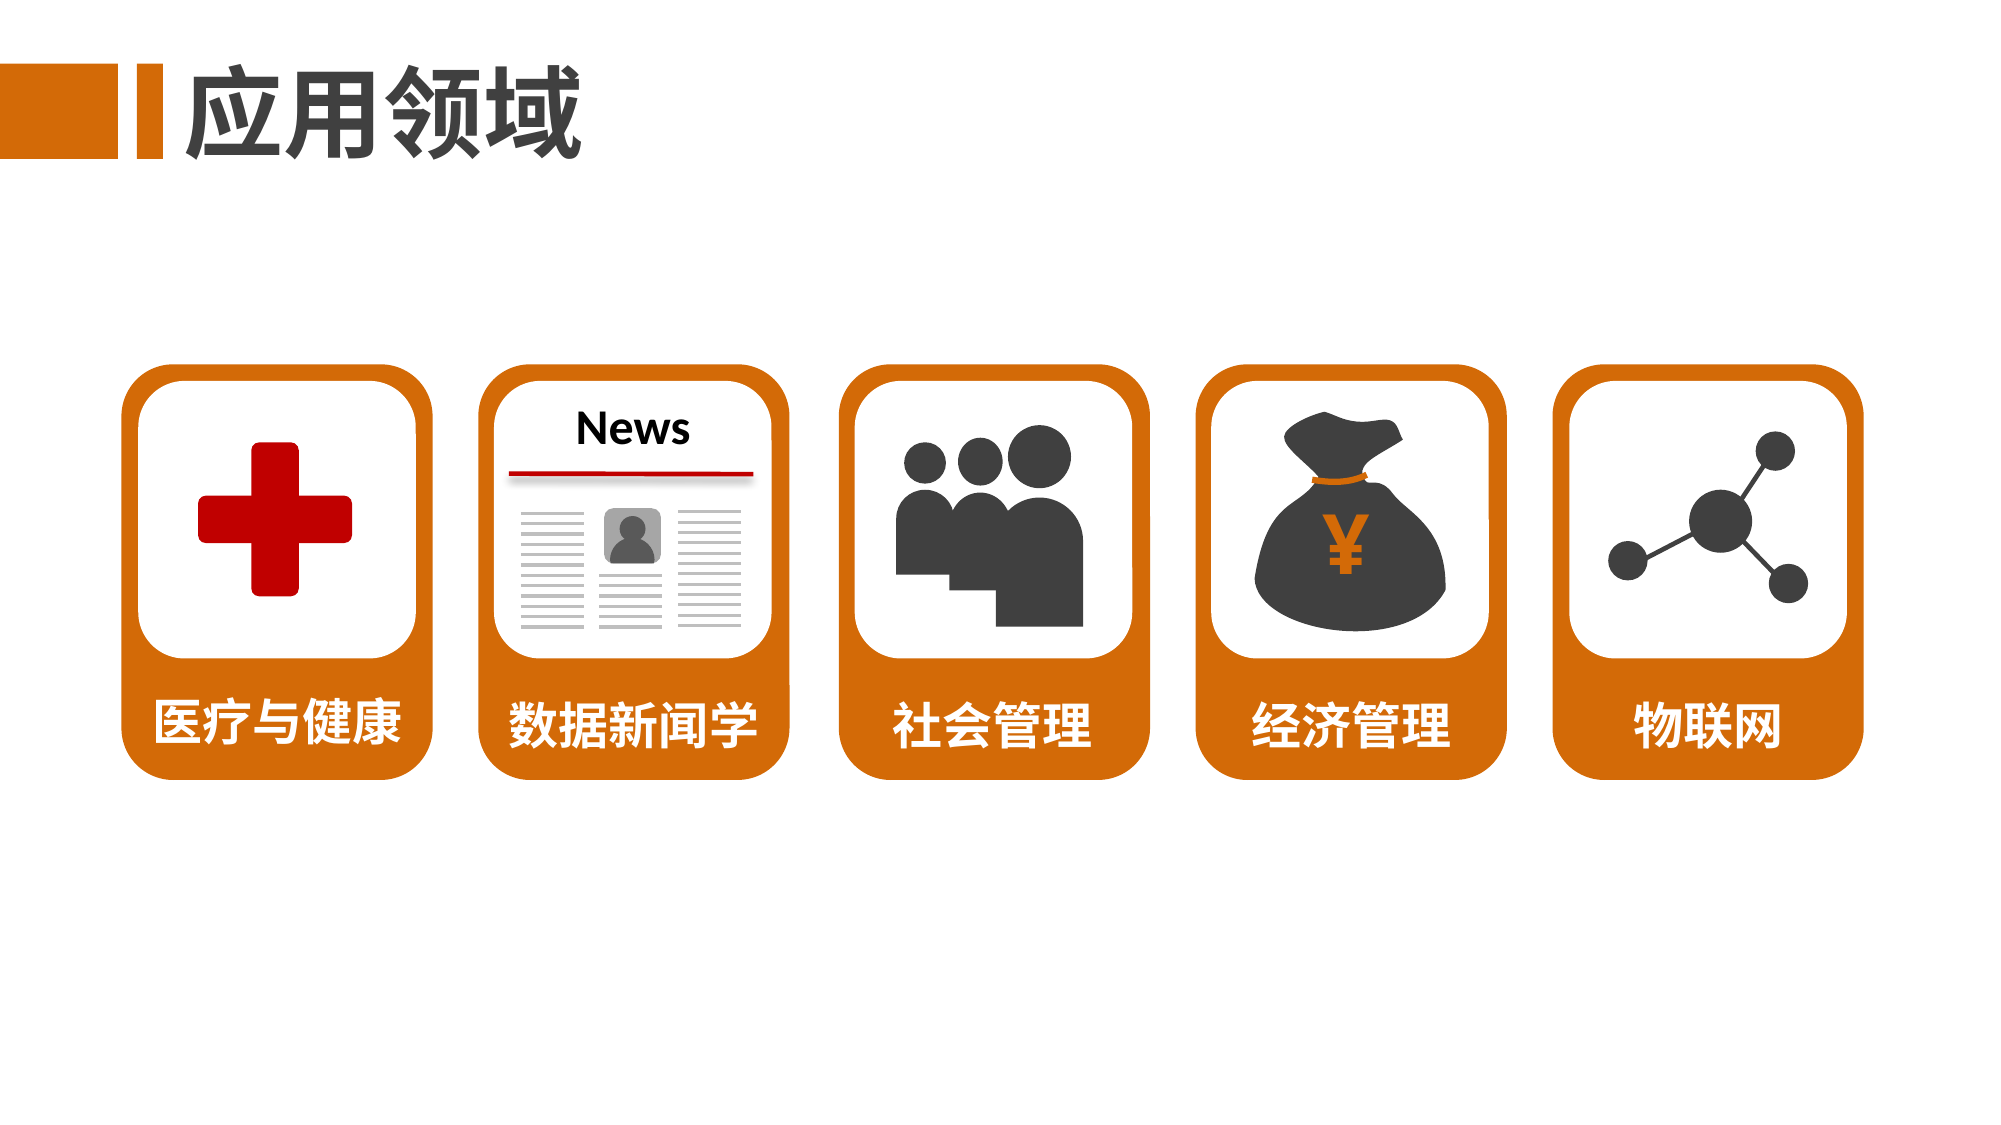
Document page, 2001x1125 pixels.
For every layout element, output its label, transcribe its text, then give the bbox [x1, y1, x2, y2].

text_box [138, 380, 416, 659]
text_box [1206, 762, 1496, 782]
text_box [129, 758, 425, 782]
text_box [837, 363, 1152, 739]
text_box 社会管理 [835, 668, 1150, 762]
text_box 物联网 [1552, 668, 1864, 762]
text_box [477, 363, 791, 737]
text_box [0, 63, 163, 160]
text_box 应用领域 [168, 43, 599, 178]
text_box [1551, 363, 1865, 737]
text_box [1563, 762, 1853, 782]
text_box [493, 380, 772, 659]
text_box [120, 363, 434, 664]
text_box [1211, 380, 1489, 659]
text_box [850, 762, 1139, 782]
text_box 经济管理 [1195, 668, 1507, 762]
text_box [854, 380, 1133, 659]
text_box [489, 762, 779, 782]
text_box 数据新闻学 [478, 668, 790, 762]
text_box [1194, 363, 1508, 738]
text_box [1569, 380, 1847, 659]
text_box 医疗与健康 [119, 664, 435, 758]
